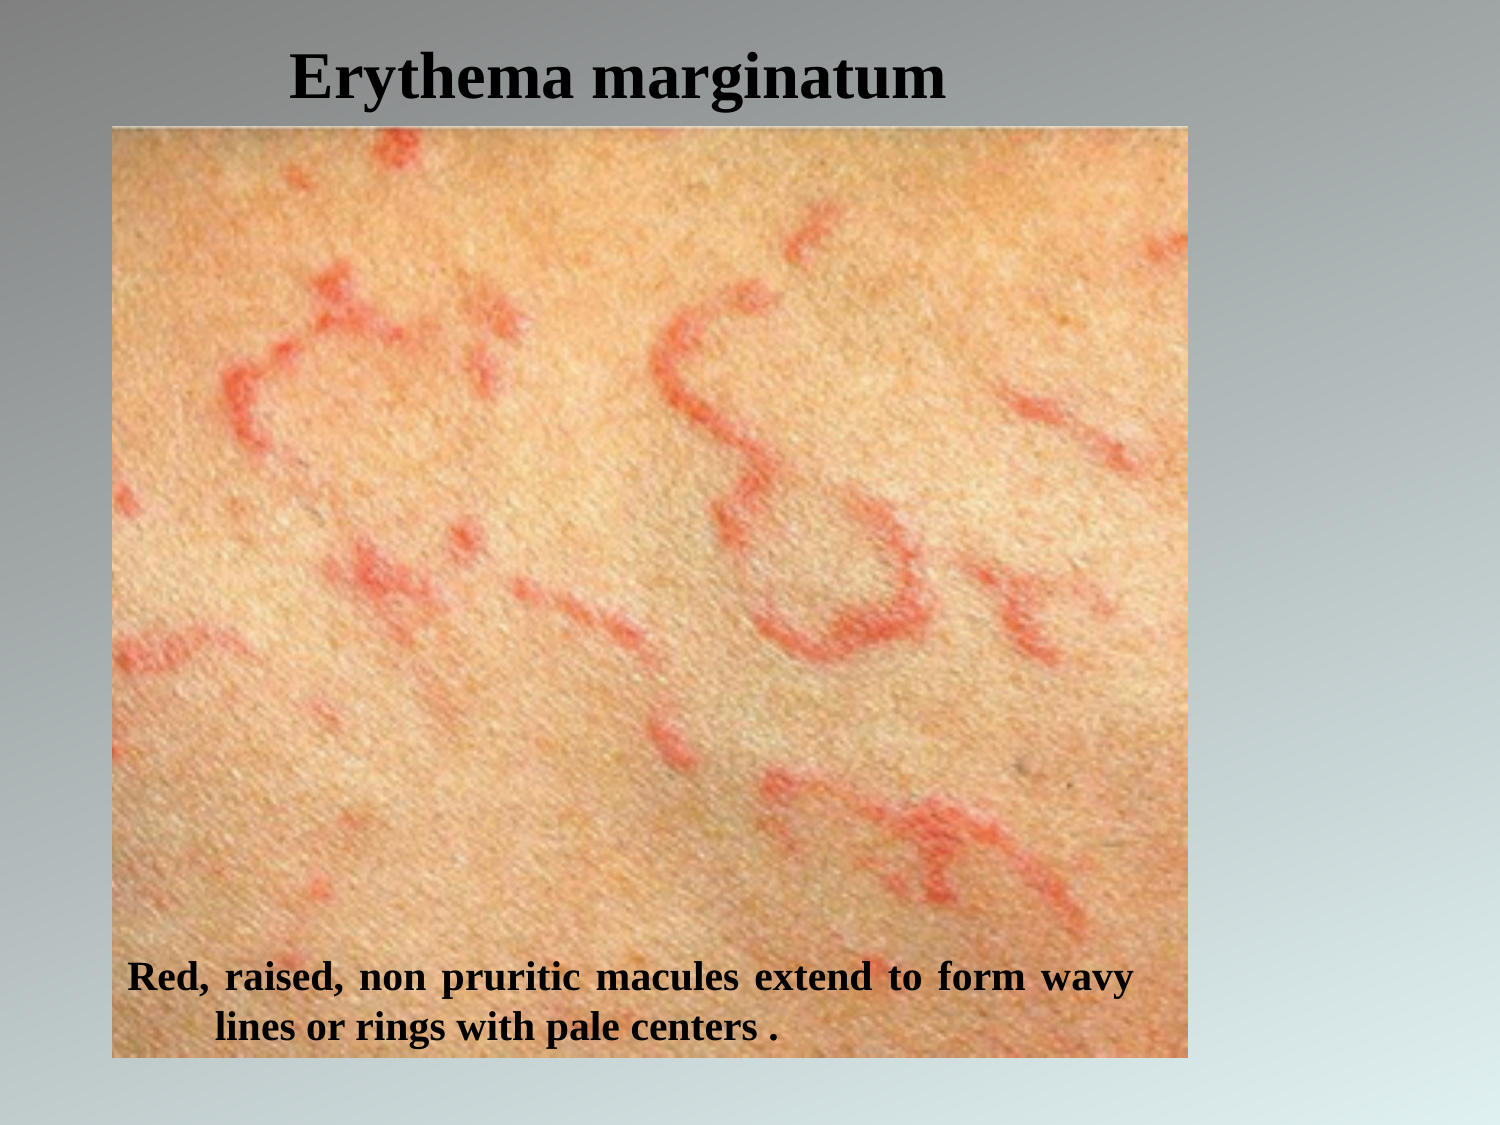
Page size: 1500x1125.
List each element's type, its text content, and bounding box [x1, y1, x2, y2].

text_box Erythema marginatum [275, 24, 1213, 120]
picture [112, 126, 1188, 1058]
